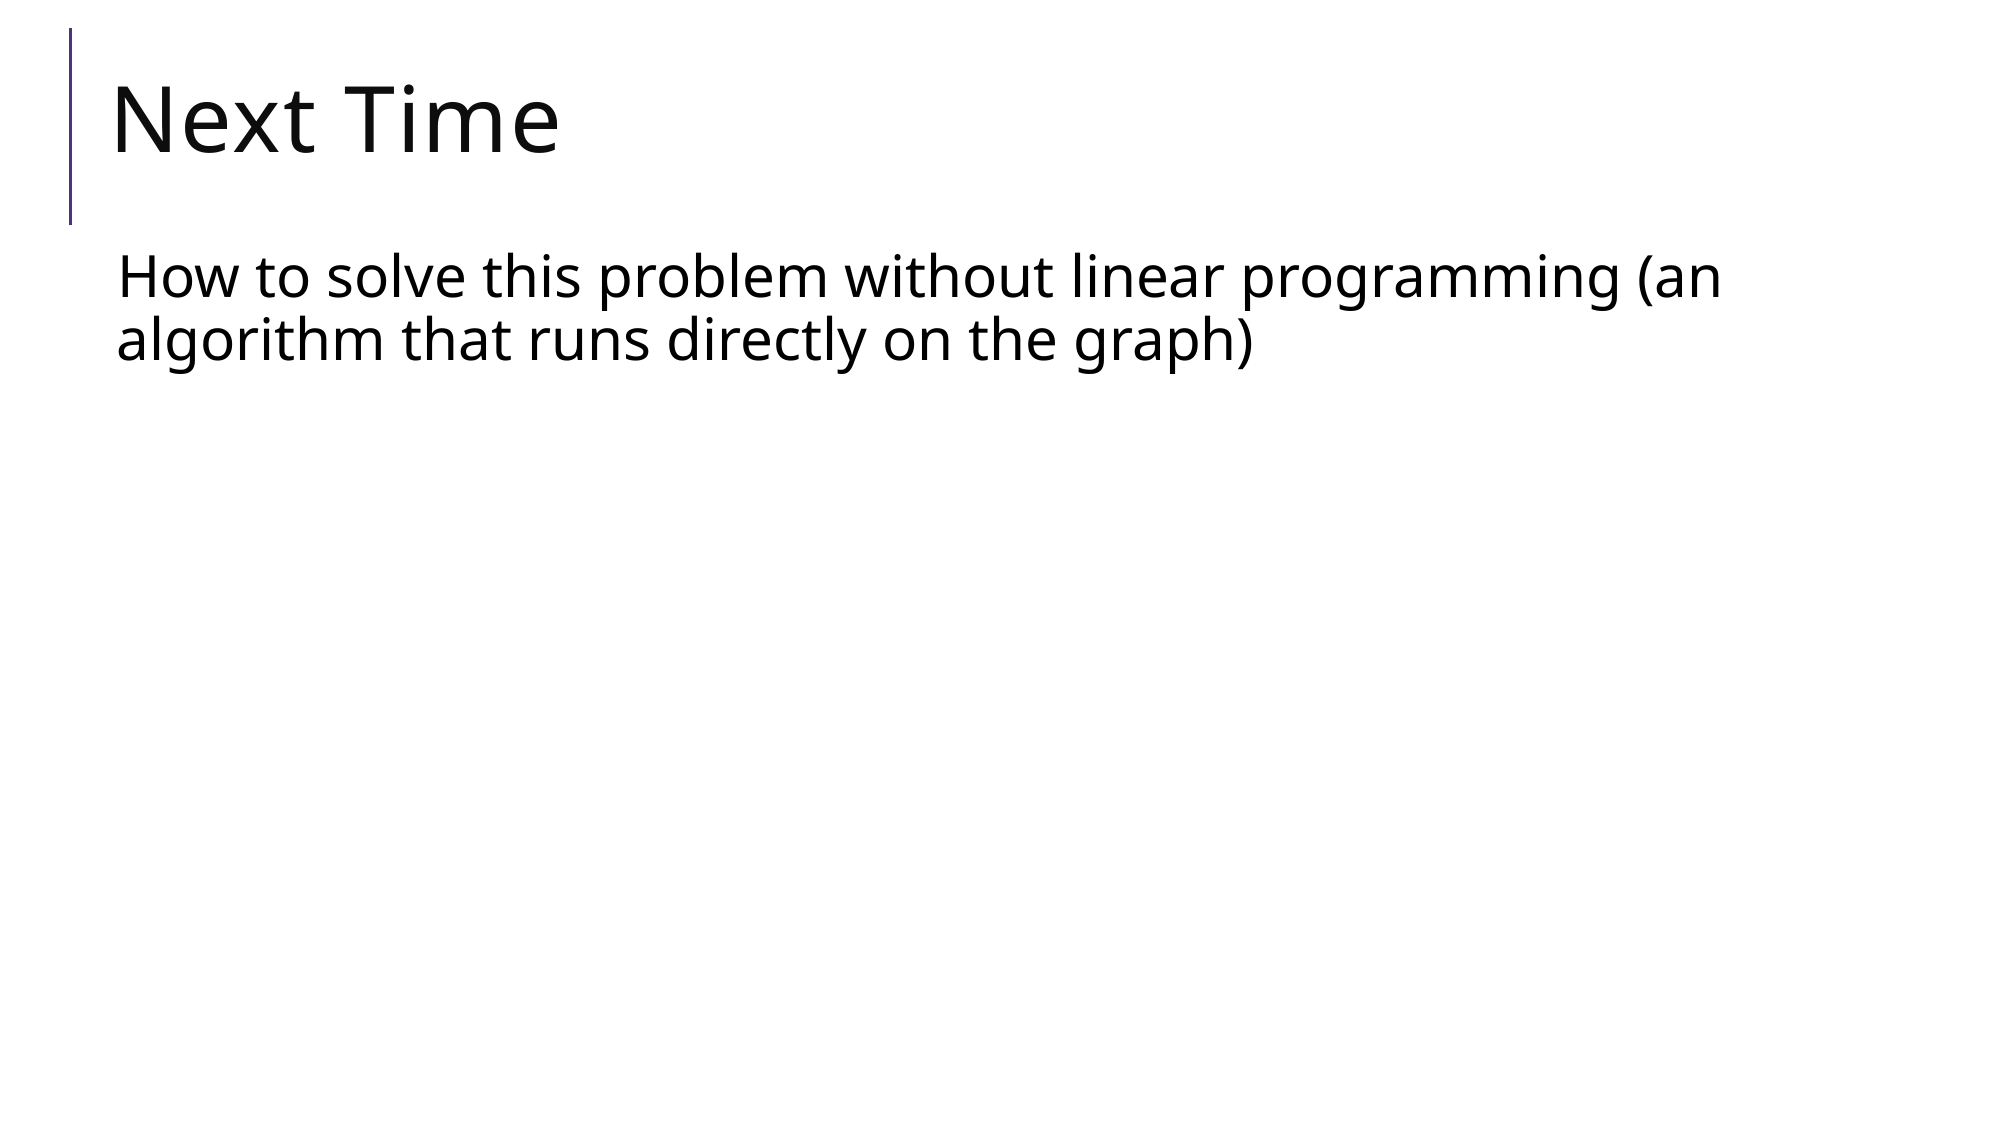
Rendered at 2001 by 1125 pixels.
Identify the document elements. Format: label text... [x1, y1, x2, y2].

title Next Time [94, 43, 1930, 210]
list How to solve this problem without linear programming (an algorithm that runs directly on the graph) [94, 240, 1930, 1035]
